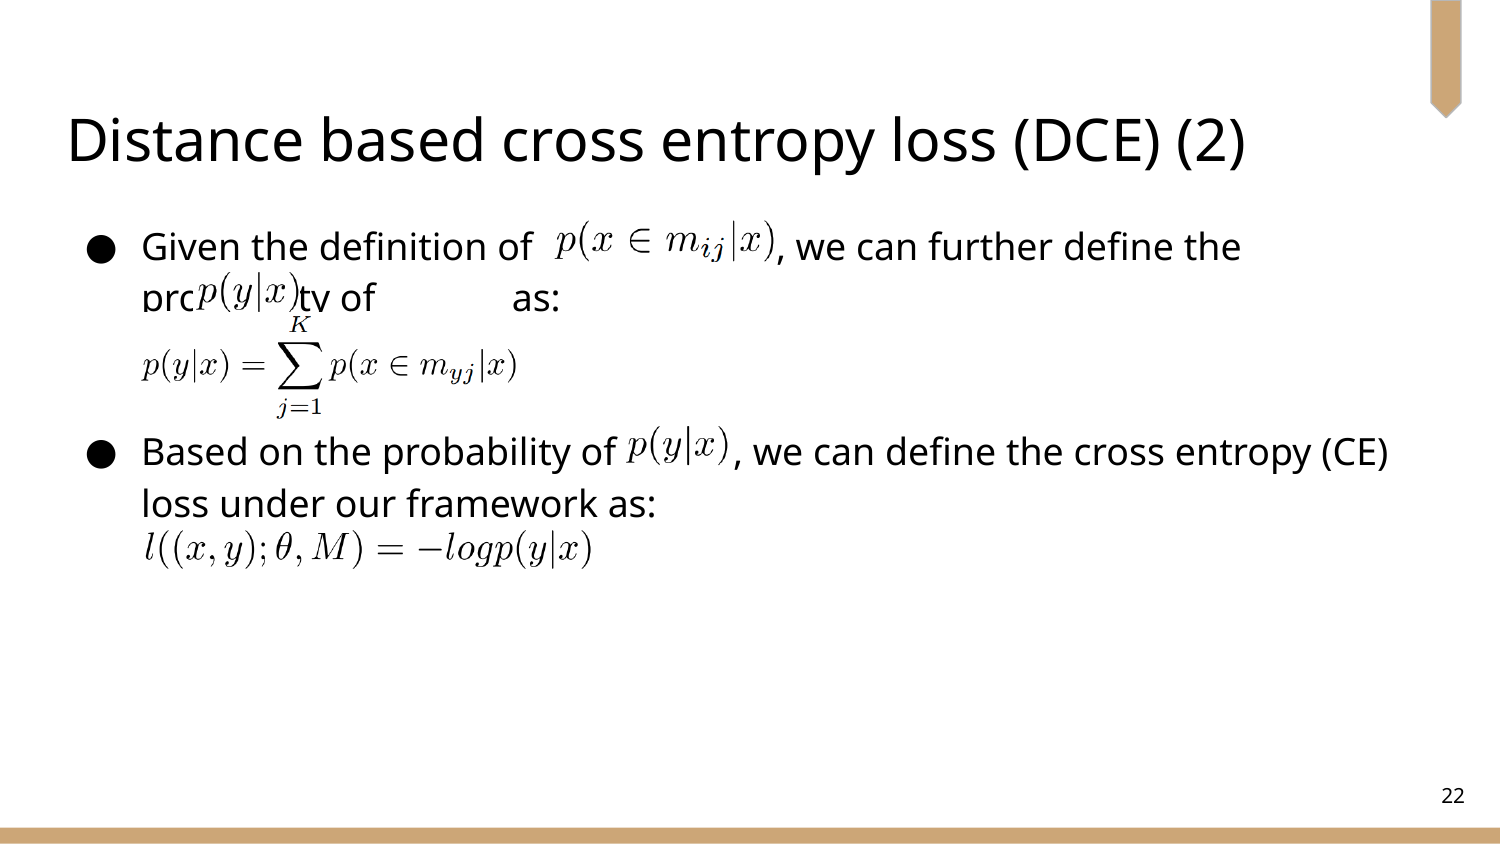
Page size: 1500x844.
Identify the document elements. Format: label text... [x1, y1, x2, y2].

title Distance based cross entropy loss (DCE) (2) [51, 51, 1449, 189]
slide_number ‹#› [1389, 764, 1480, 830]
text_box [1431, 0, 1461, 118]
picture [139, 527, 593, 571]
picture [139, 269, 517, 423]
picture [553, 218, 777, 262]
list Given the definition of , we can further define the probability of as: Based on the probability of , we can define the cross entropy (CE) loss under our framework as: [51, 200, 1449, 752]
picture [623, 423, 730, 467]
